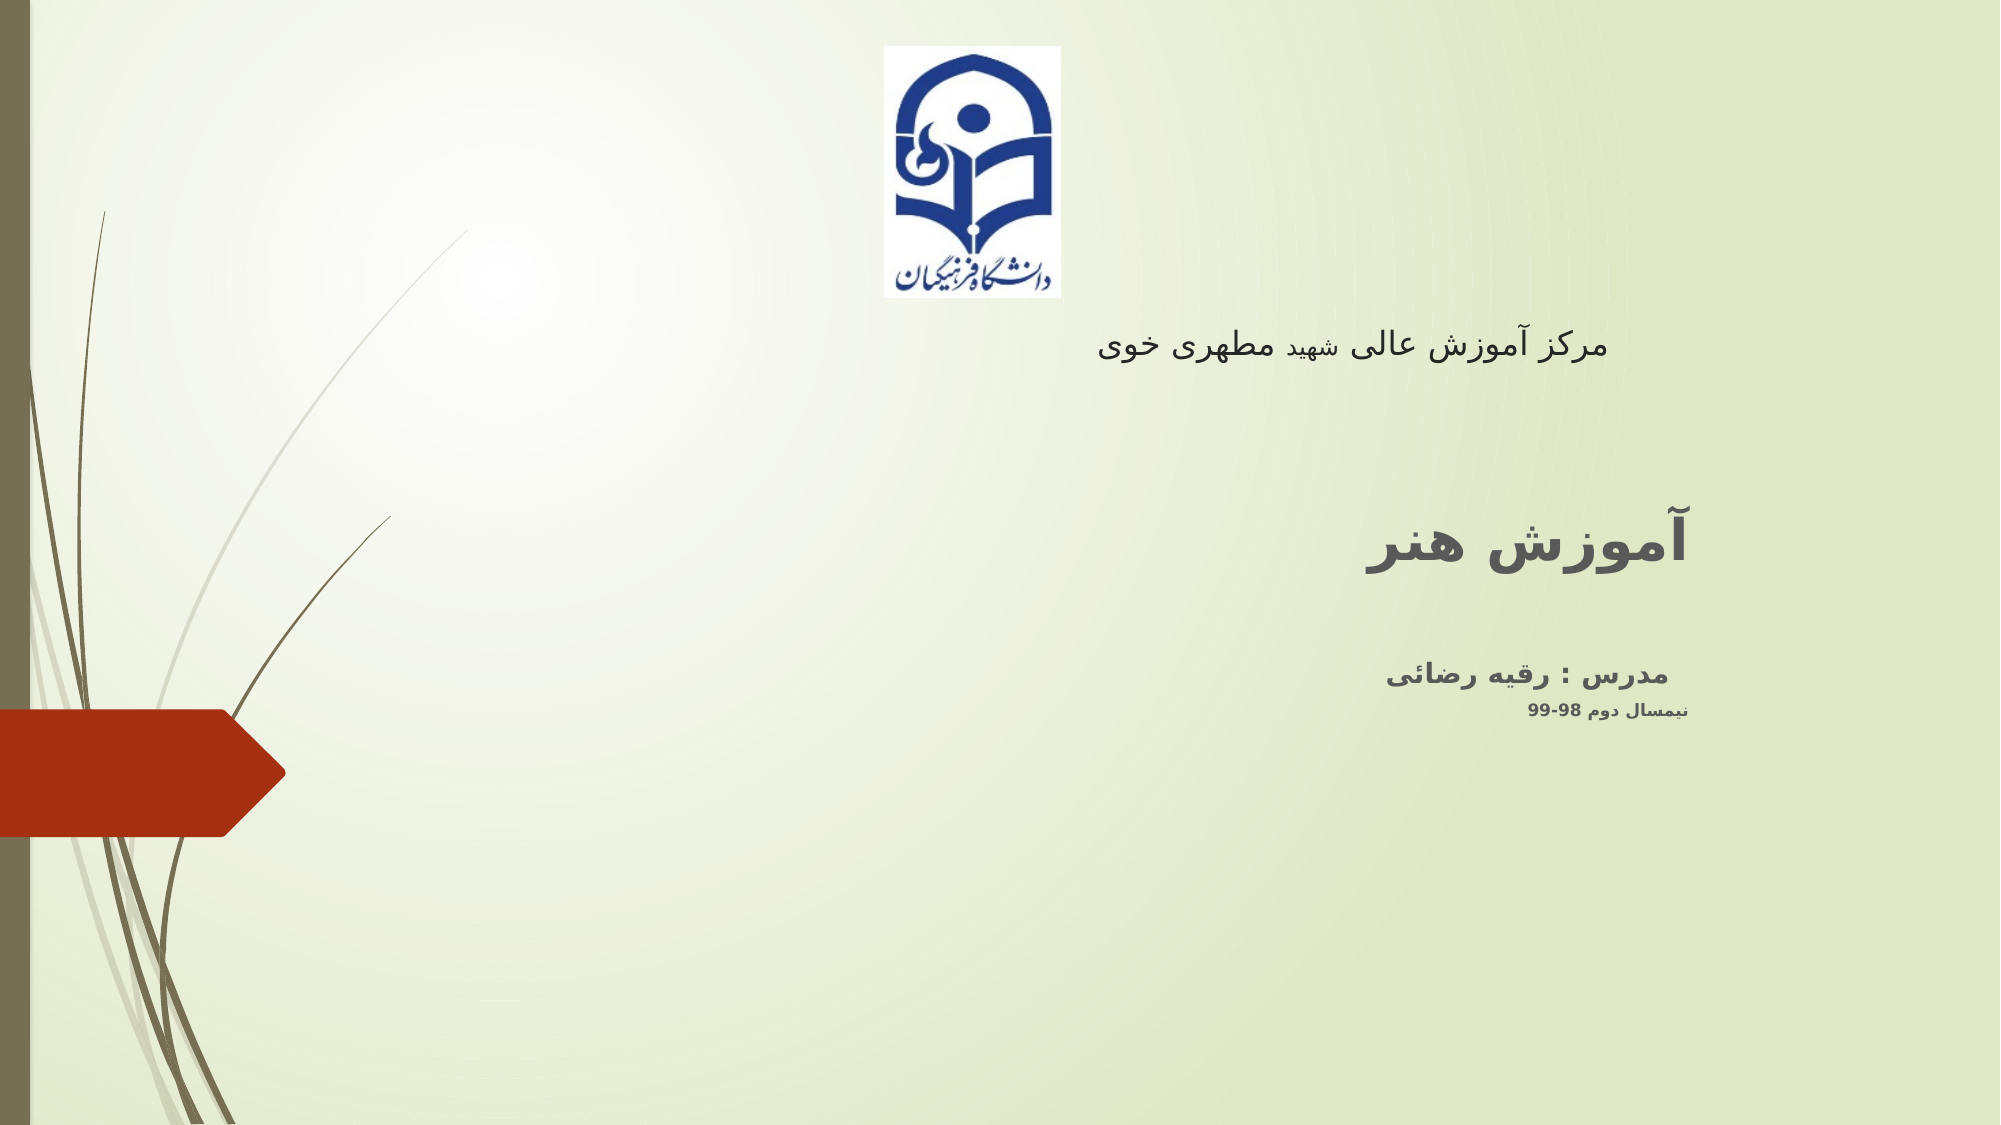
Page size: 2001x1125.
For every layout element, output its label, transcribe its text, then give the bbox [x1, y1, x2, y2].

title مرکز آموزش عالی شهید مطهری خوی [266, 171, 1730, 370]
picture [884, 46, 1061, 298]
subtitle آموزش هنر مدرس : رقیه رضائی نیمسال دوم 98-99 [241, 495, 1704, 796]
